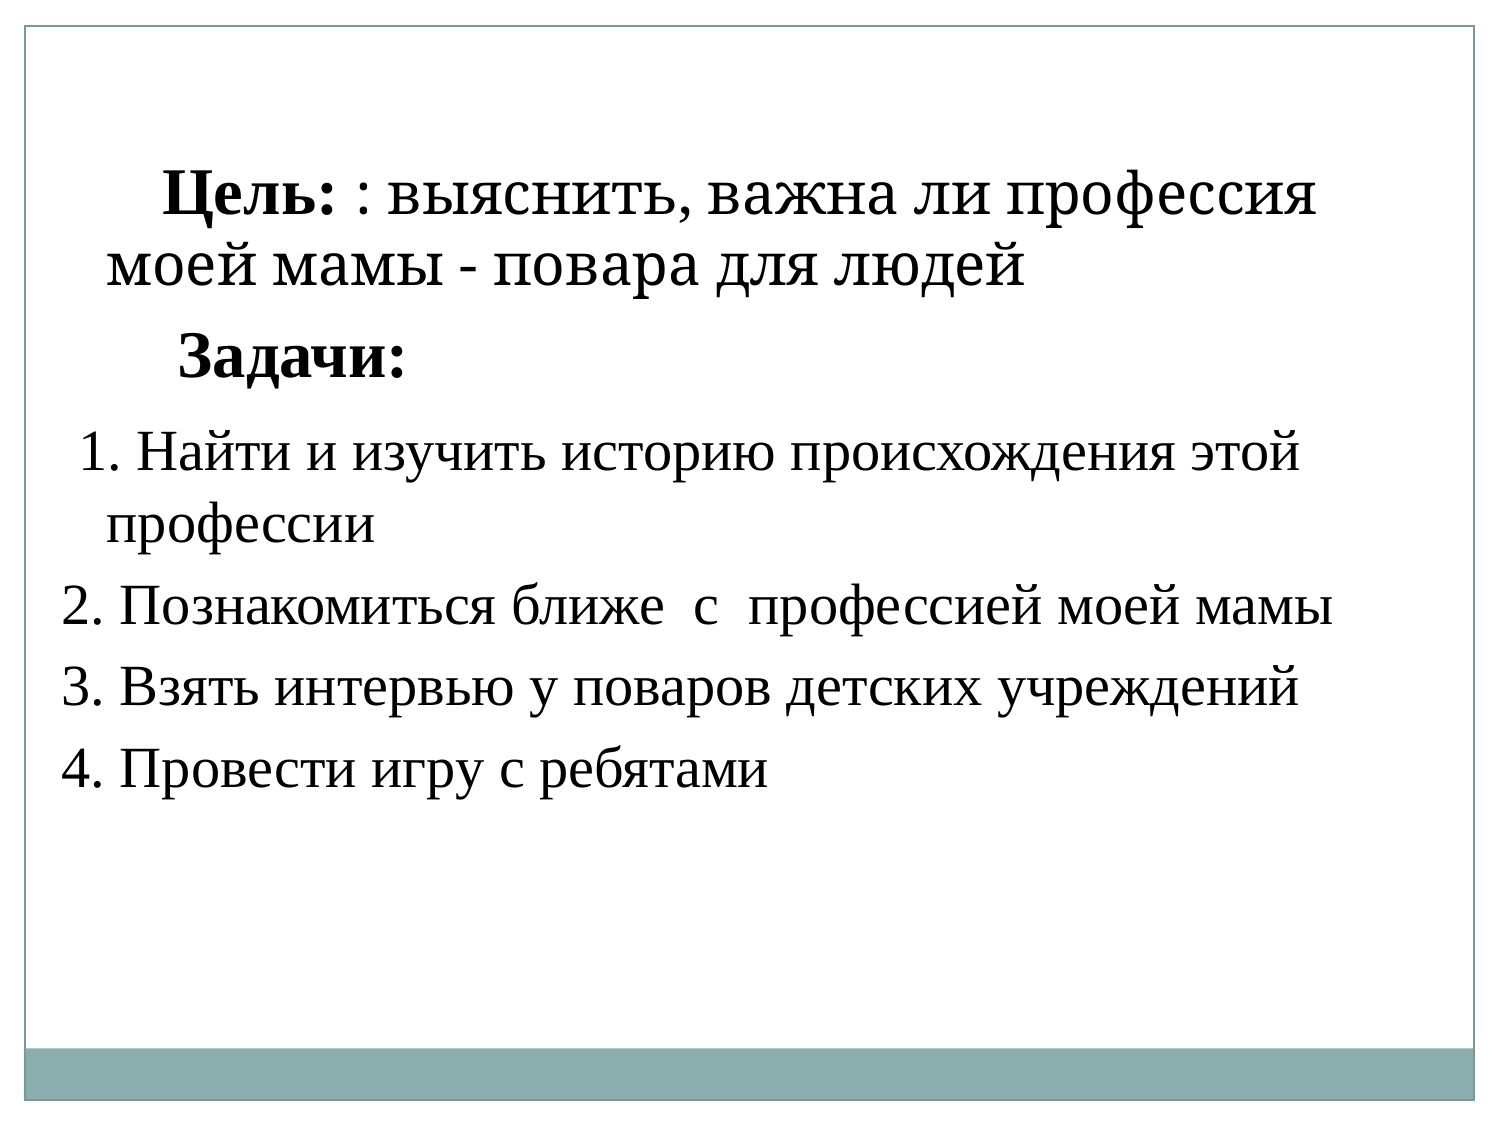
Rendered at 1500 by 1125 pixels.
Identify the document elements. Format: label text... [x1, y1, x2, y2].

list Цель: : выяснить, важна ли профессия моей мамы - повара для людей Задачи: 1. Найти и изучить историю происхождения этой профессии 2. Познакомиться ближе с профессией моей мамы 3. Взять интервью у поваров детских учреждений 4. Провести игру с ребятами [46, 46, 1430, 1001]
